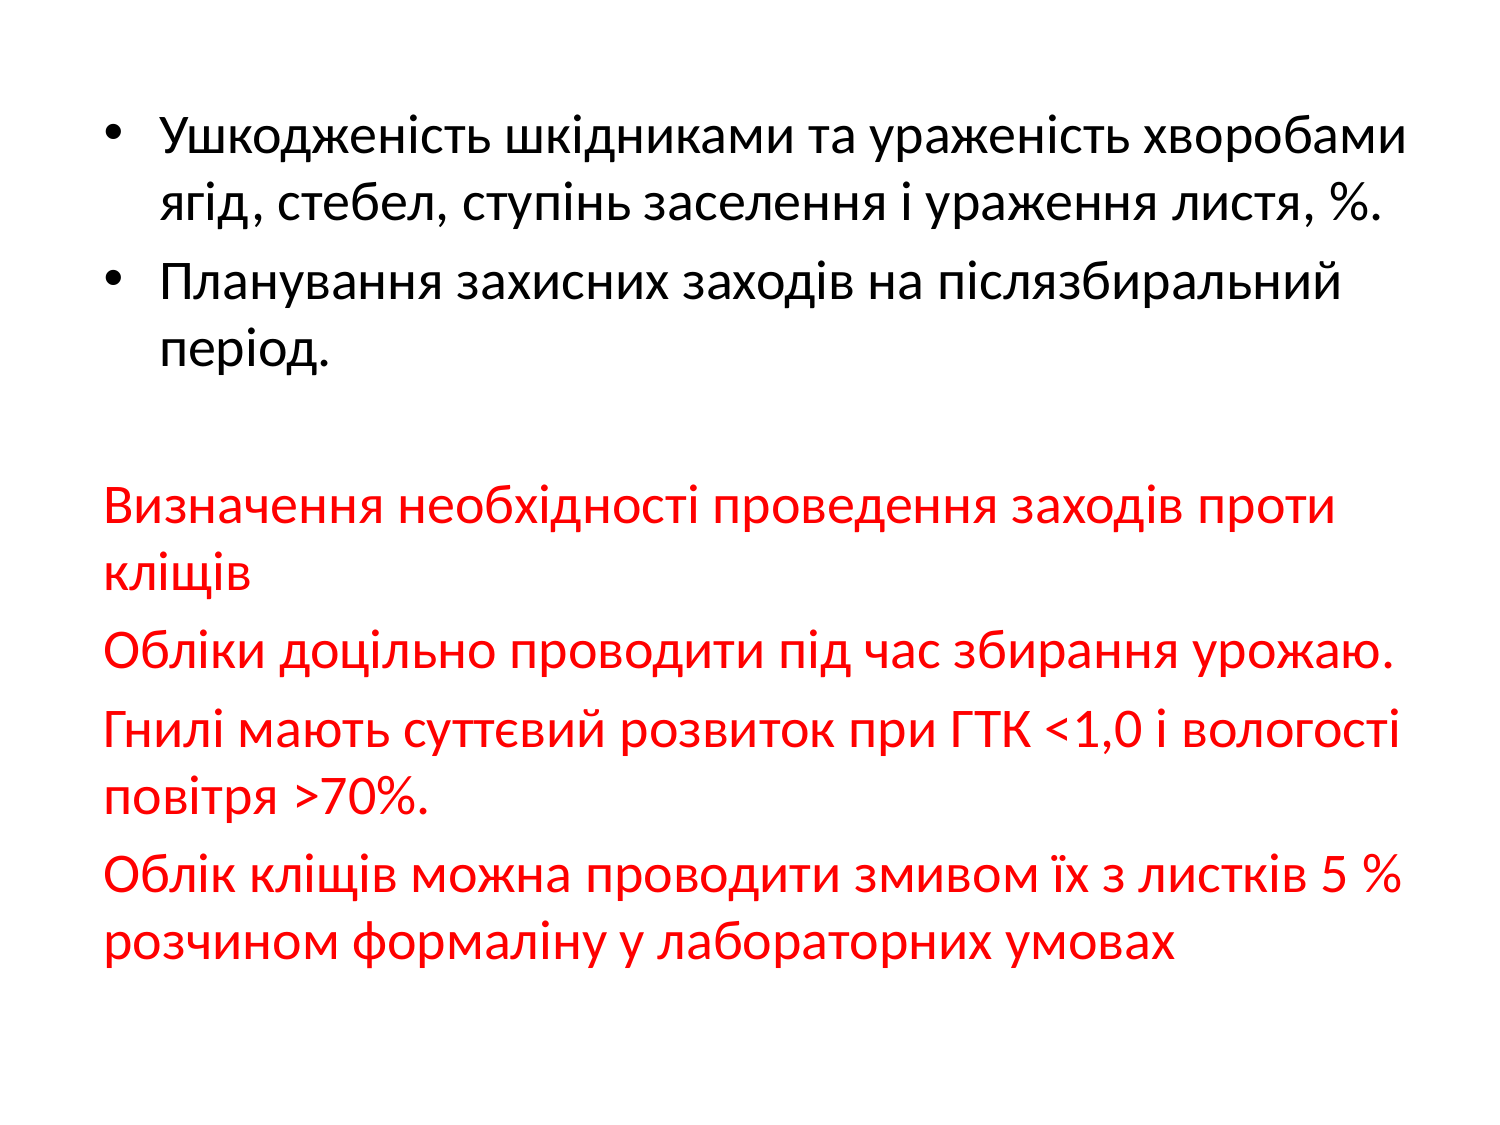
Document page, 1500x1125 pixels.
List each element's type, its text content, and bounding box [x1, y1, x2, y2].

list Ушкодженість шкідниками та ураженість хворобами ягід, стебел, ступінь заселення і ураження листя, %. Планування захисних заходів на післязбиральний період. Визначення необхідності проведення заходів проти кліщів Обліки доцільно проводити під час збирання урожаю. Гнилі мають суттєвий розвиток при ГТК <1,0 і вологості повітря >70%. Облік кліщів можна проводити змивом їх з листків 5 % розчином формаліну у лабораторних умовах [88, 90, 1439, 1047]
